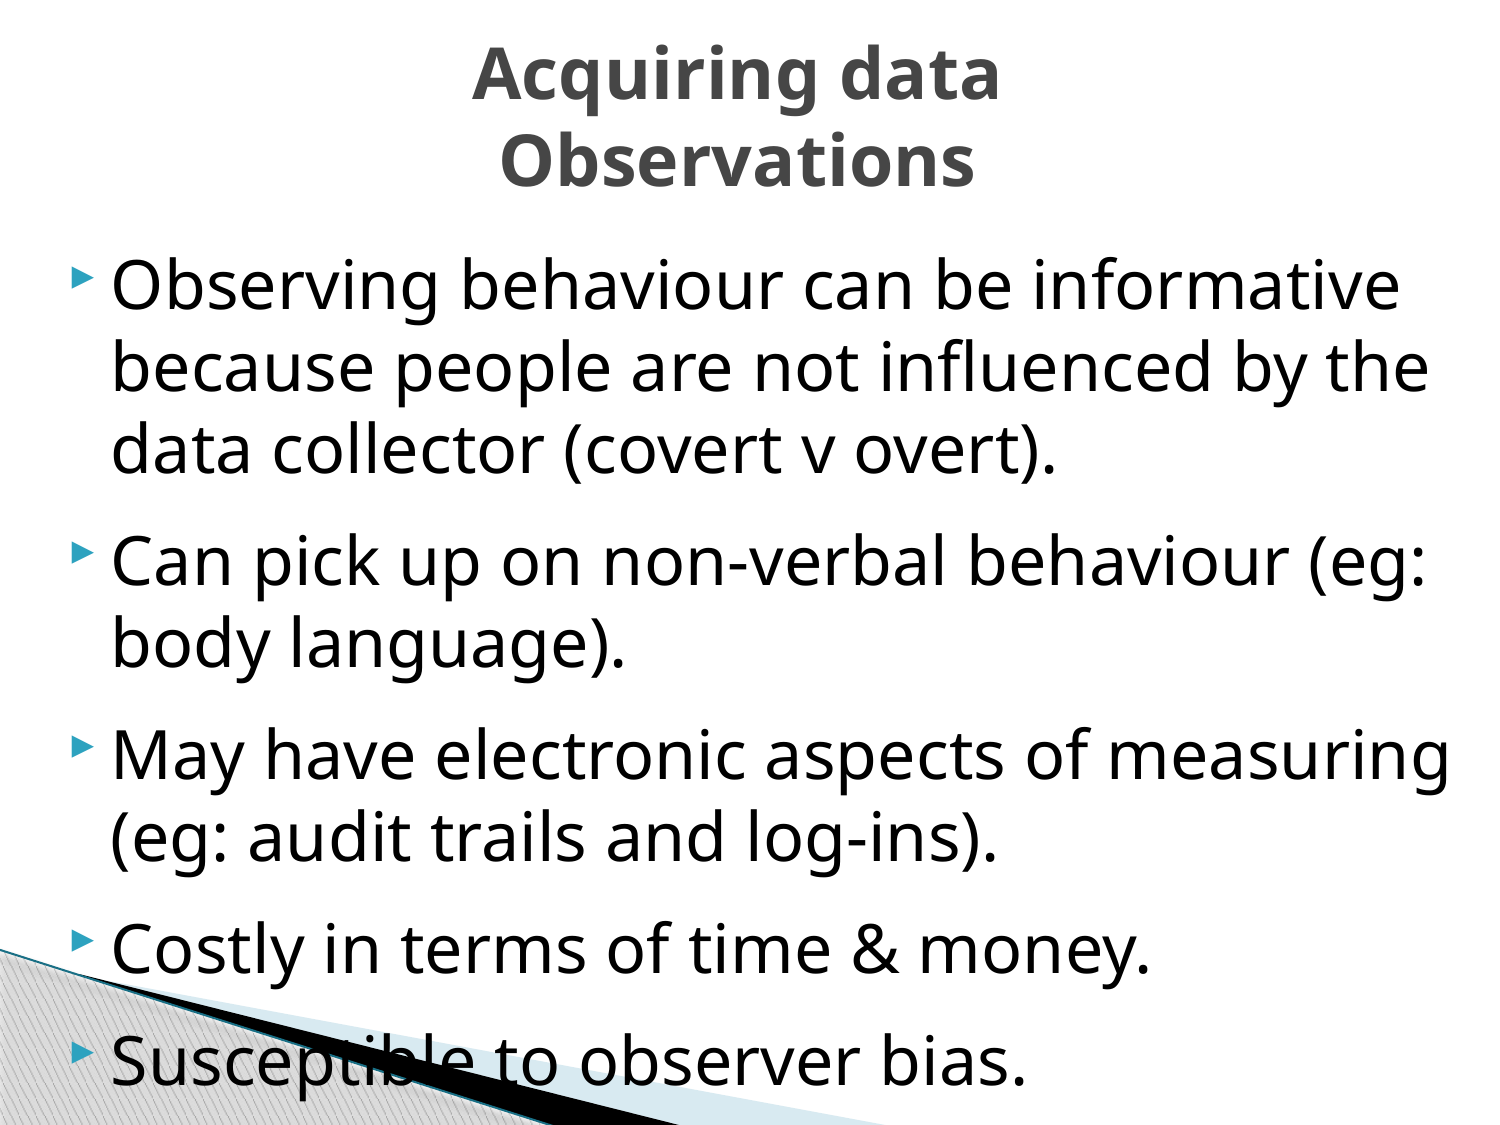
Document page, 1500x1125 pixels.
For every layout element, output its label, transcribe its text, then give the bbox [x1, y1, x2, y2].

title Acquiring data Observations [100, 20, 1376, 209]
list Observing behaviour can be informative because people are not influenced by the data collector (covert v overt). Can pick up on non-verbal behaviour (eg: body language). May have electronic aspects of measuring (eg: audit trails and log-ins). Costly in terms of time & money. Susceptible to observer bias. [53, 233, 1483, 1120]
